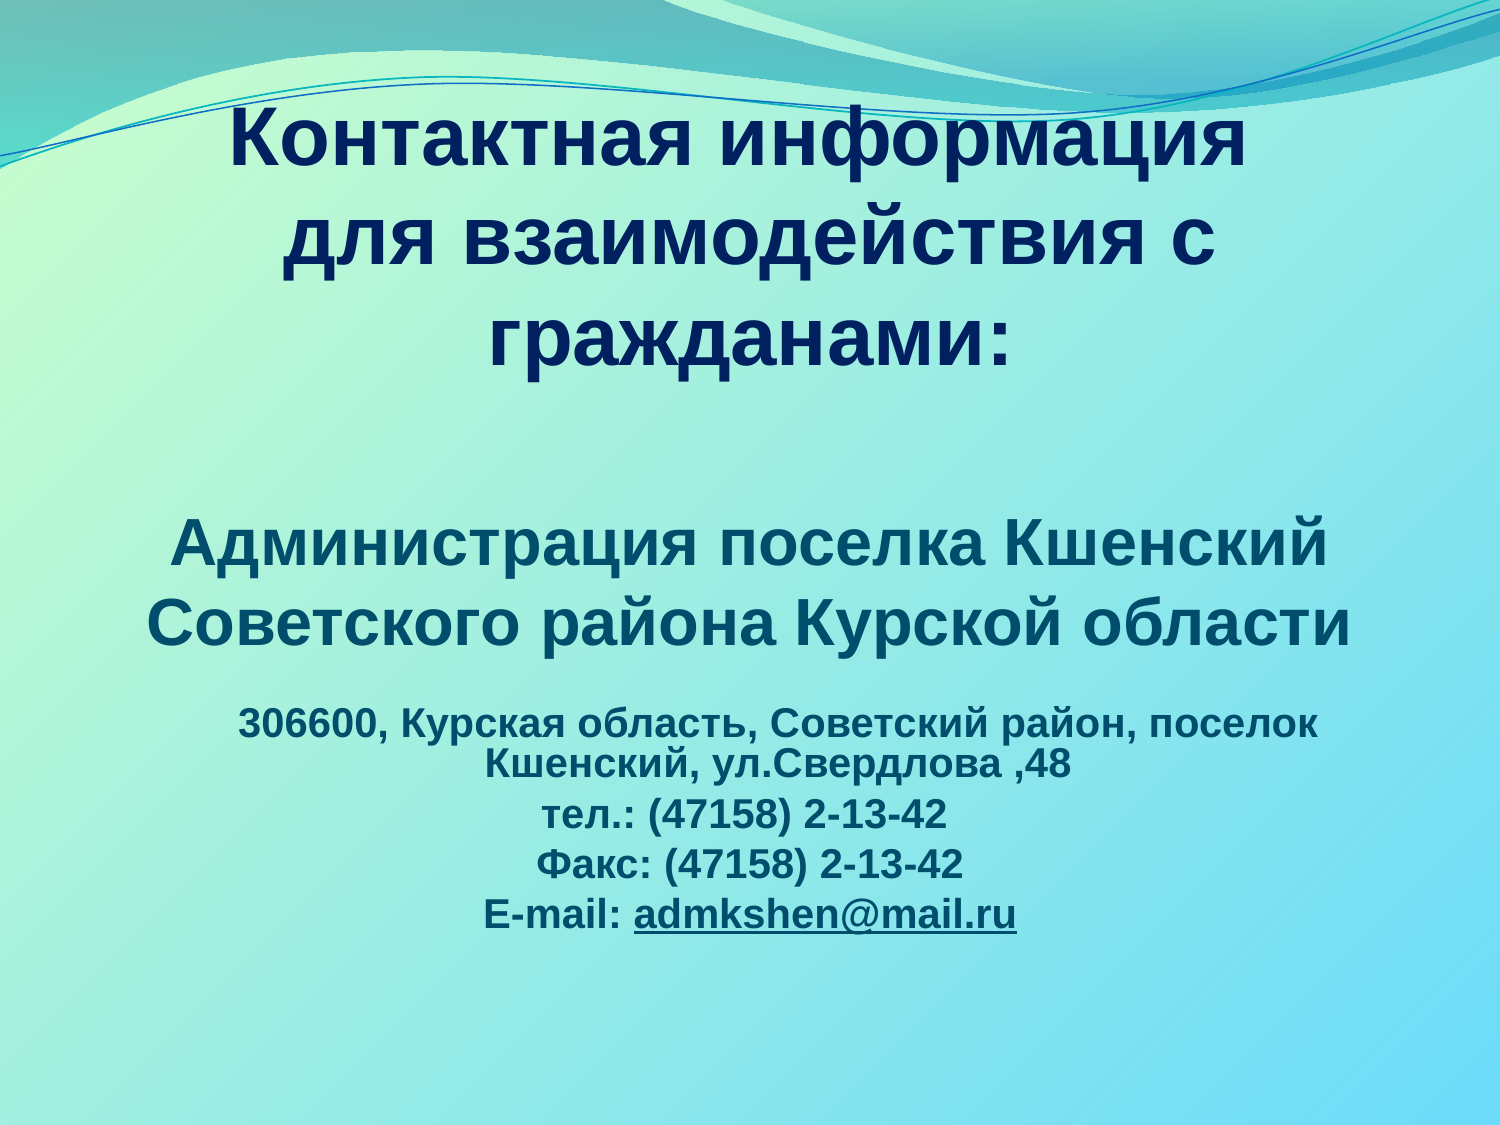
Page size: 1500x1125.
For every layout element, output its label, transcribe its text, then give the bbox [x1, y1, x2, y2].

text_box Контактная информация для взаимодействия с гражданами: [76, 66, 1425, 398]
text_box Администрация поселка Кшенский Советского района Курской области 306600, Курская область, Советский район, поселок Кшенский, ул.Свердлова ,48 тел.: (47158) 2-13-42 Факс: (47158) 2-13-42 Е-mail: admkshen@mail.ru [74, 491, 1425, 1005]
